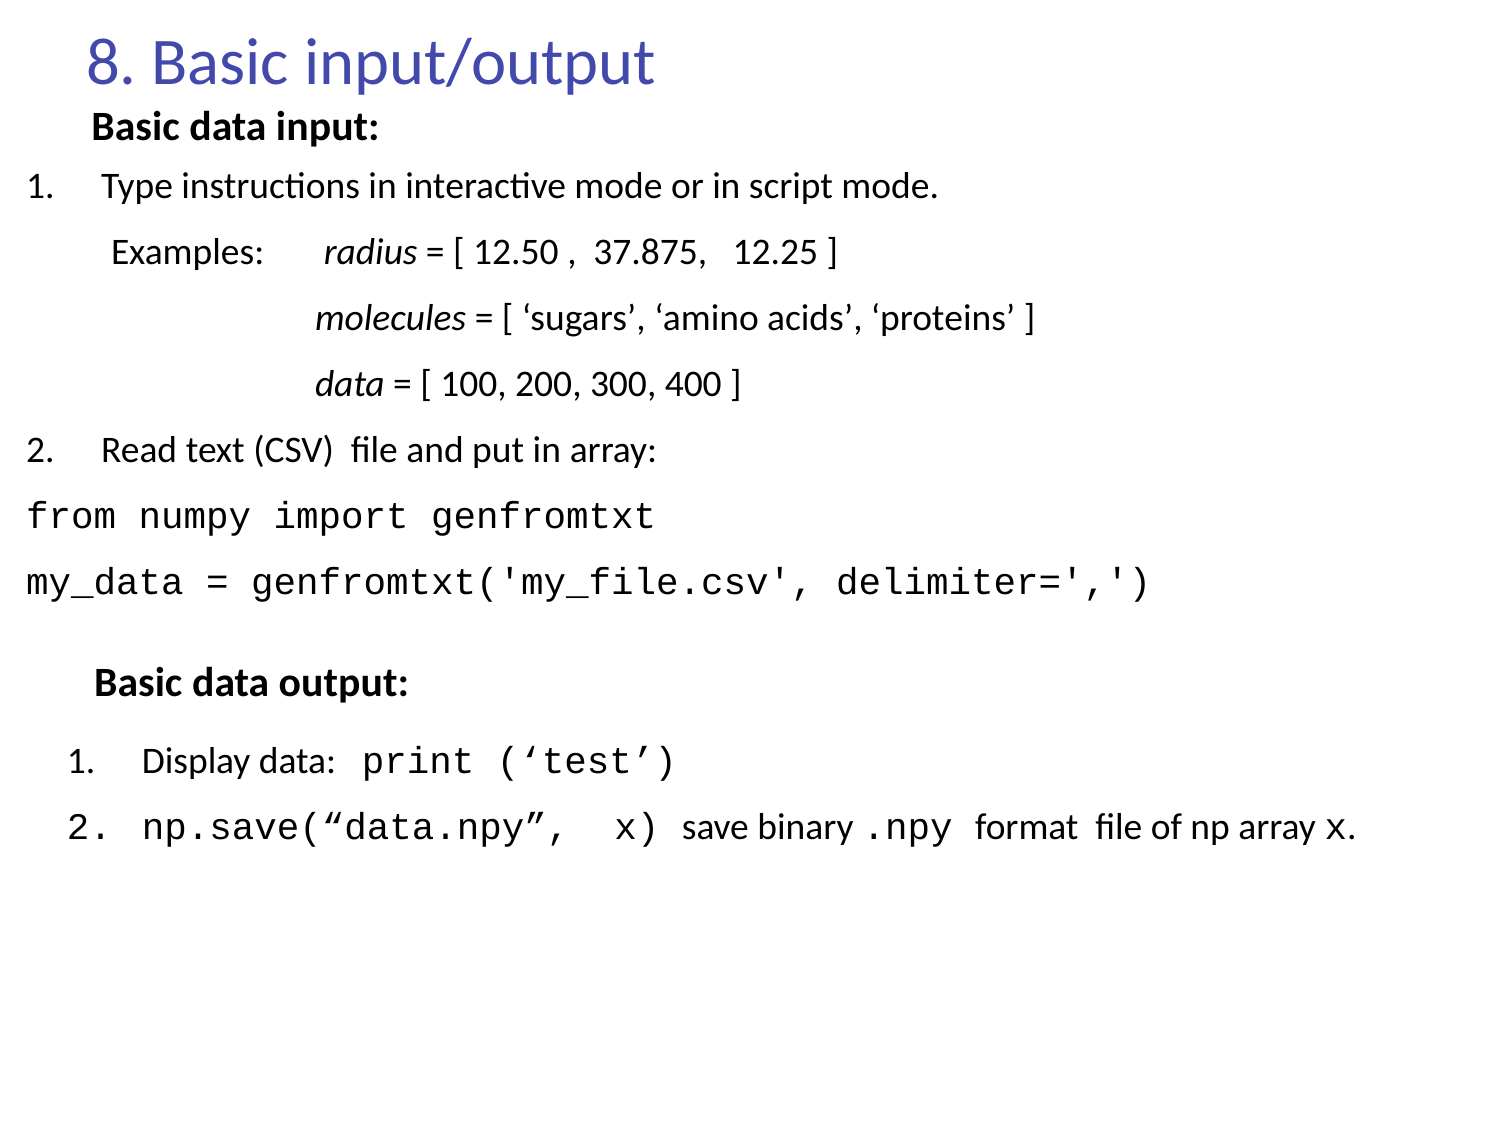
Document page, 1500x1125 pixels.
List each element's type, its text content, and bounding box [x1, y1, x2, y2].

text_box Basic data input: [83, 107, 398, 153]
text_box 8. Basic input/output [77, 9, 665, 107]
text_box Display data: print (‘test’) np.save(“data.npy”, x) save binary .npy format file of np array x. [51, 727, 1421, 856]
text_box Basic data output: [85, 645, 428, 713]
text_box Type instructions in interactive mode or in script mode. Examples: radius = [ 12.50 , 37.875, 12.25 ] molecules = [ ‘sugars’, ‘amino acids’, ‘proteins’ ] data = [ 100, 200, 300, 400 ] Read text (CSV) file and put in array: from numpy import genfromtxt my_data = genfromtxt('my_file.csv', delimiter=',') [10, 153, 1372, 610]
